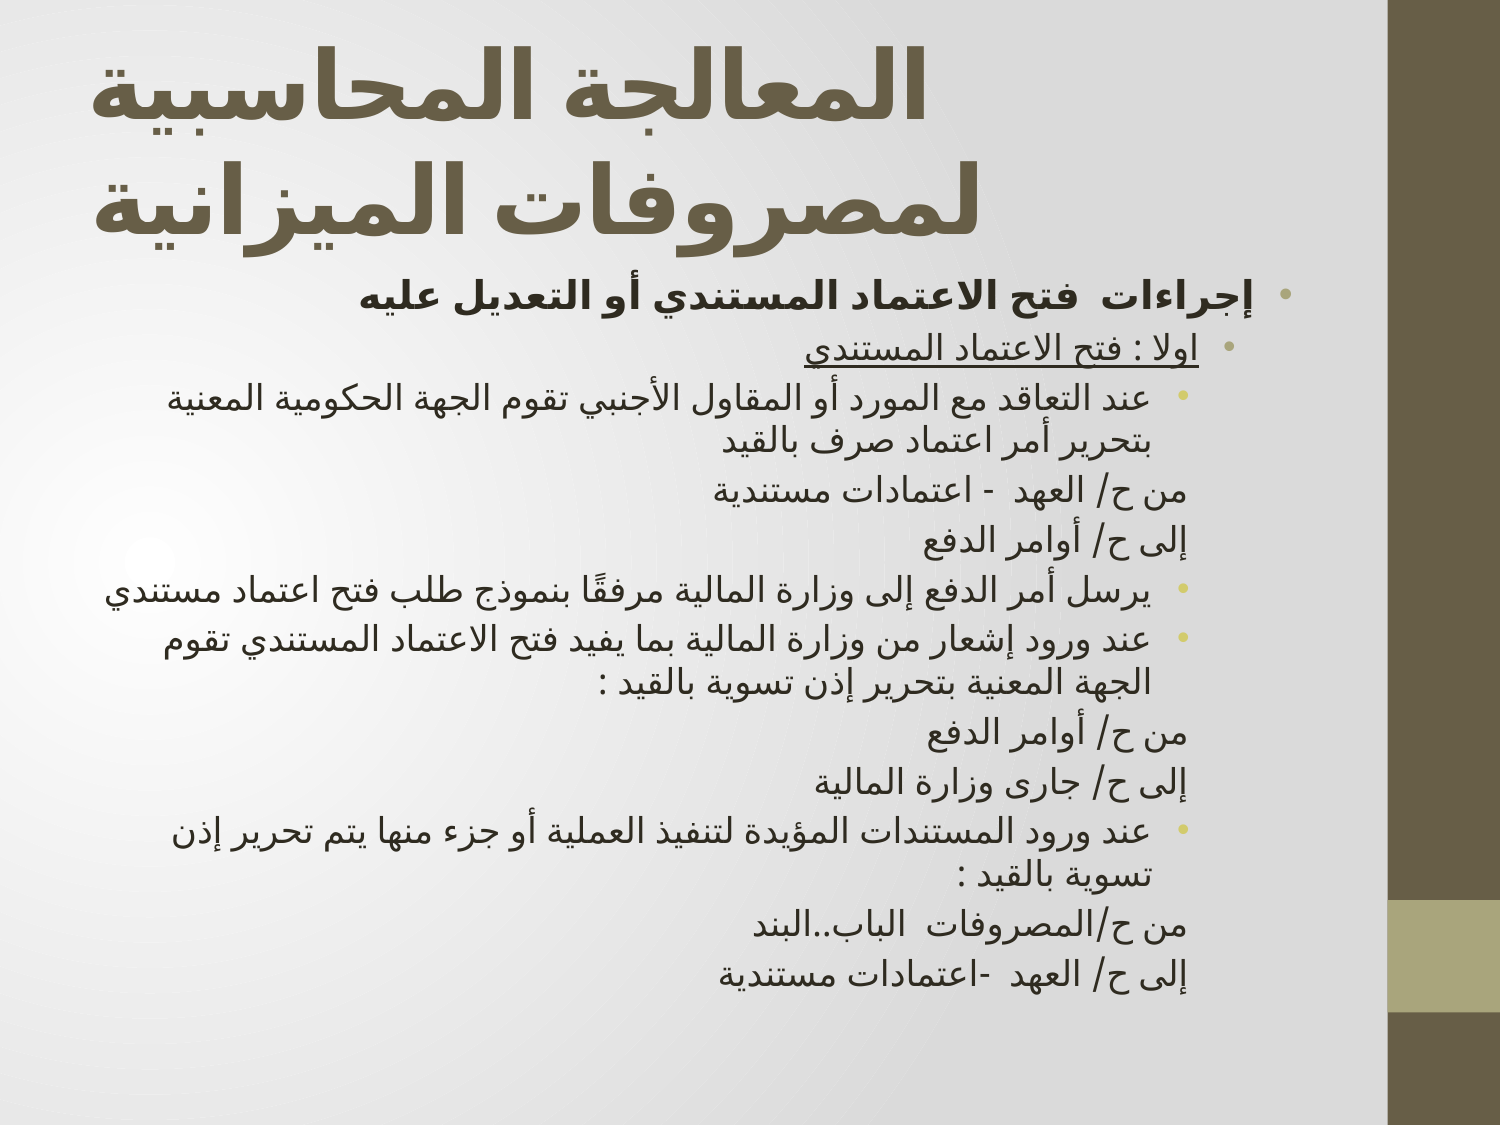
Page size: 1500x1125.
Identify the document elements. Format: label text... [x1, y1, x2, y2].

title المعالجة المحاسبية لمصروفات الميزانية [75, 45, 1325, 233]
list إجراءات فتح الاعتماد المستندي أو التعديل عليه اولا : فتح الاعتماد المستندي عند التعاقد مع المورد أو المقاول الأجنبي تقوم الجهة الحكومية المعنية بتحرير أمر اعتماد صرف بالقيد من ح/ العهد - اعتمادات مستندية إلى ح/ أوامر الدفع يرسل أمر الدفع إلى وزارة المالية مرفقًا بنموذج طلب فتح اعتماد مستندي عند ورود إشعار من وزارة المالية بما يفيد فتح الاعتماد المستندي تقوم الجهة المعنية بتحرير إذن تسوية بالقيد : من ح/ أوامر الدفع إلى ح/ جارى وزارة المالية عند ورود المستندات المؤيدة لتنفيذ العملية أو جزء منها يتم تحرير إذن تسوية بالقيد : من ح/المصروفات الباب..البند إلى ح/ العهد -اعتمادات مستندية [75, 262, 1325, 1050]
